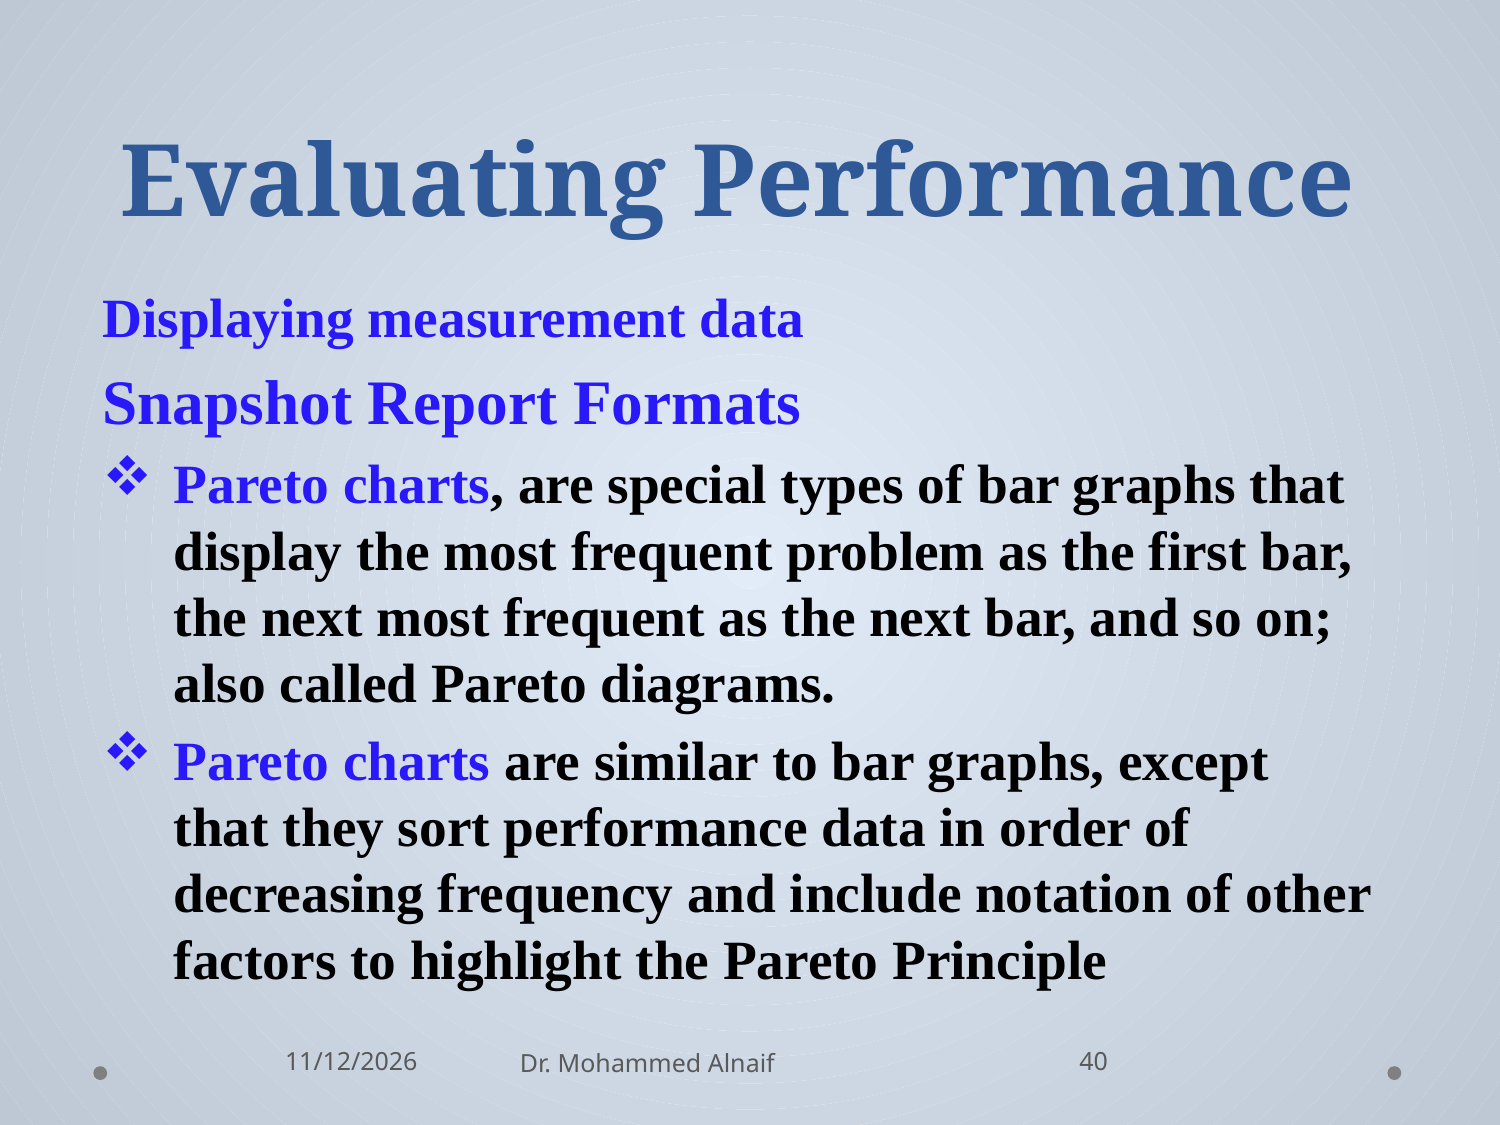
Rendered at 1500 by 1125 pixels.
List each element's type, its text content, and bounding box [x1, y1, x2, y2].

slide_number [75, 1025, 425, 1100]
footer Dr. Mohammed Alnaif [512, 1025, 988, 1100]
title Evaluating Performance [100, 78, 1376, 244]
subtitle Displaying measurement data Snapshot Report Formats Pareto charts, are special types of bar graphs that display the most frequent problem as the first bar, the next most frequent as the next bar, and so on; also called Pareto diagrams. Pareto charts are similar to bar graphs, except that they sort performance data in order of decreasing frequency and include notation of other factors to highlight the Pareto Principle [87, 275, 1388, 1001]
slide_number 40 [1074, 1025, 1425, 1100]
